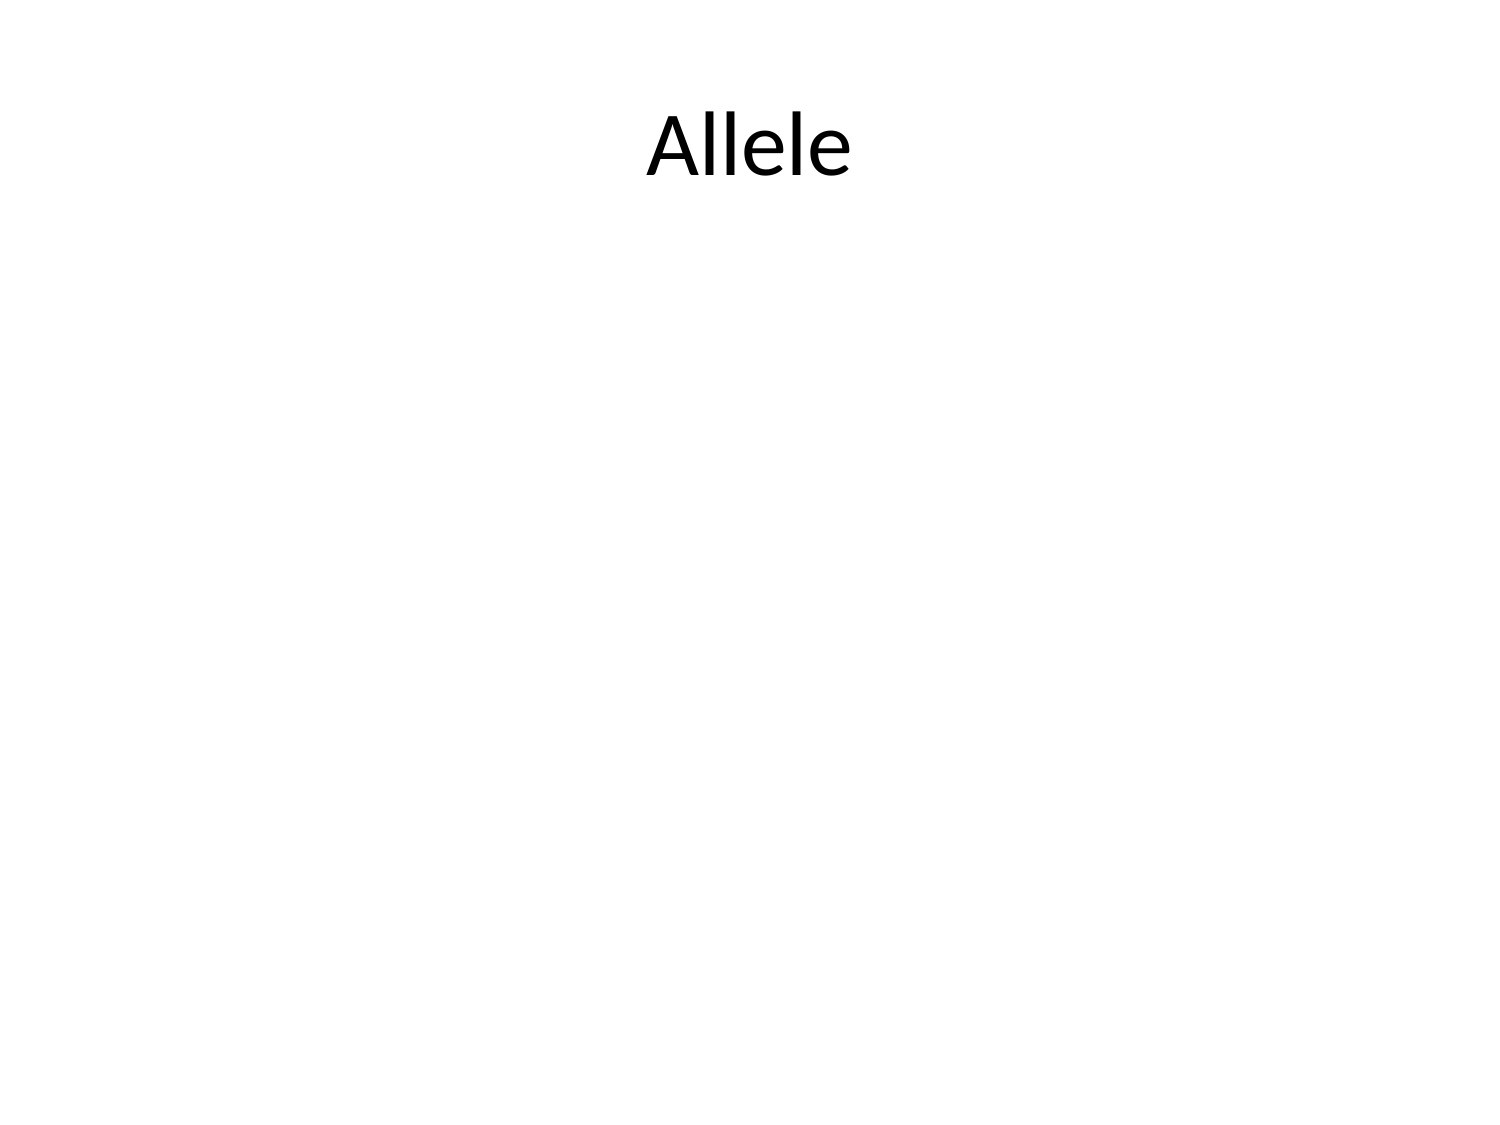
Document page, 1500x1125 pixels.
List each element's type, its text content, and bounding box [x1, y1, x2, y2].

title Allele [75, 45, 1425, 233]
